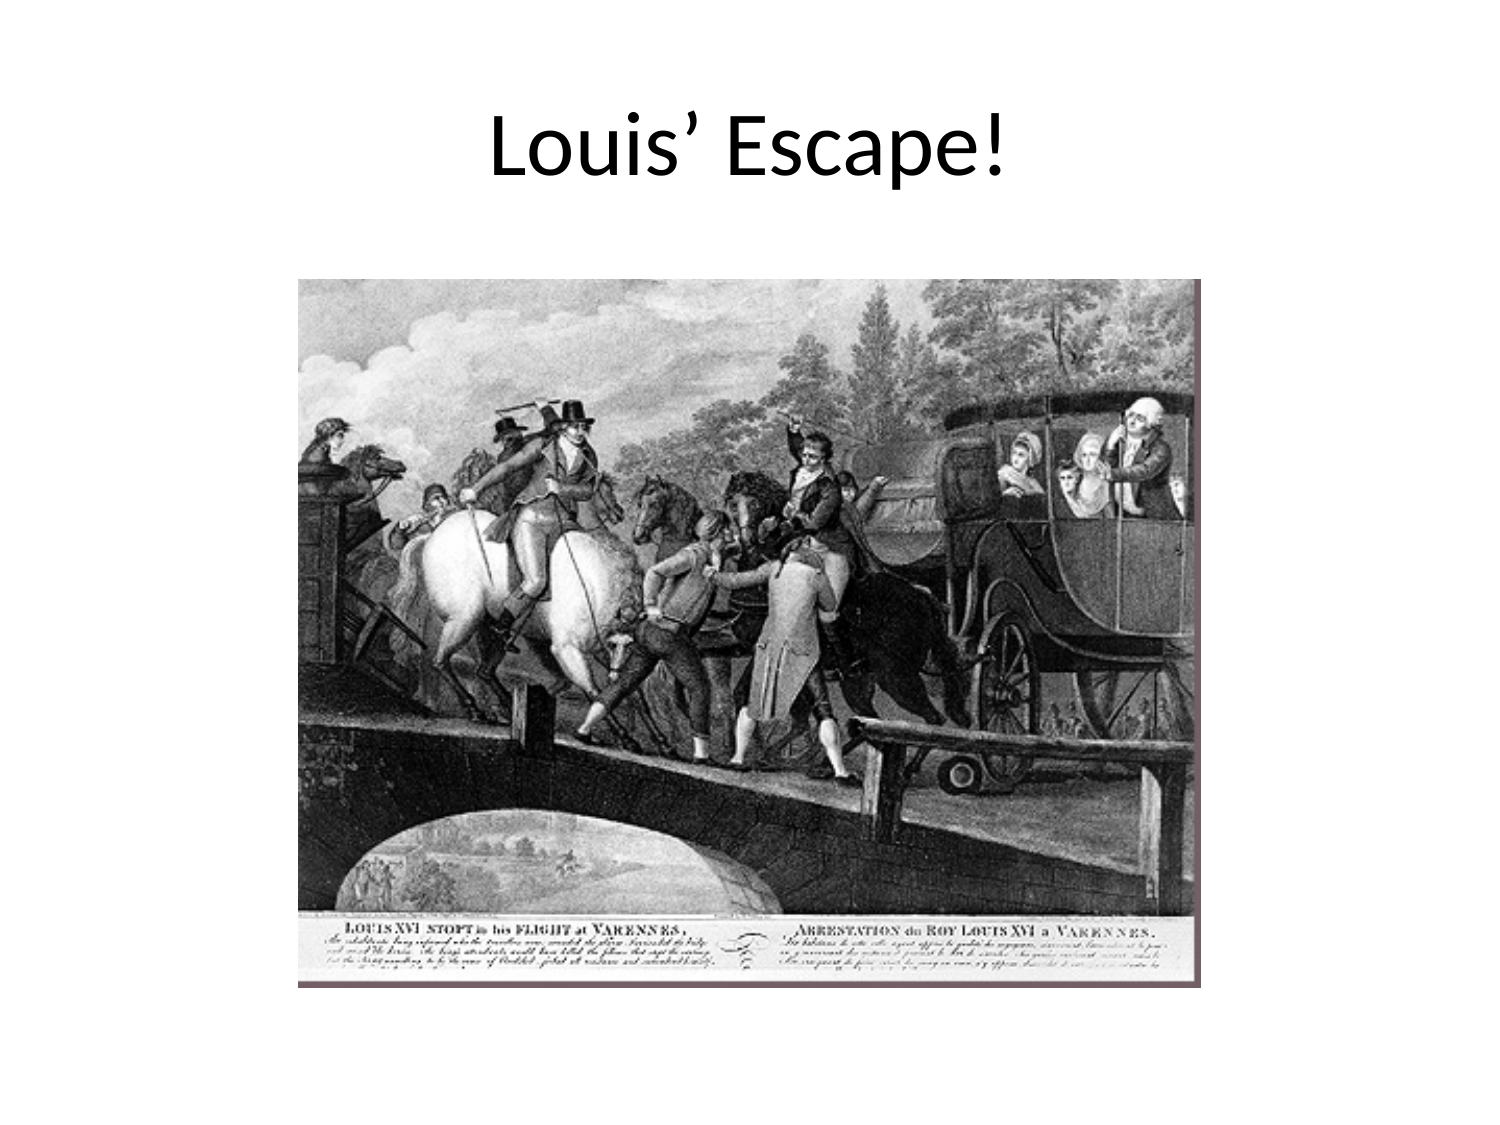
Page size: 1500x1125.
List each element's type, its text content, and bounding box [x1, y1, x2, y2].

title Louis’ Escape! [75, 45, 1425, 233]
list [298, 279, 1202, 989]
